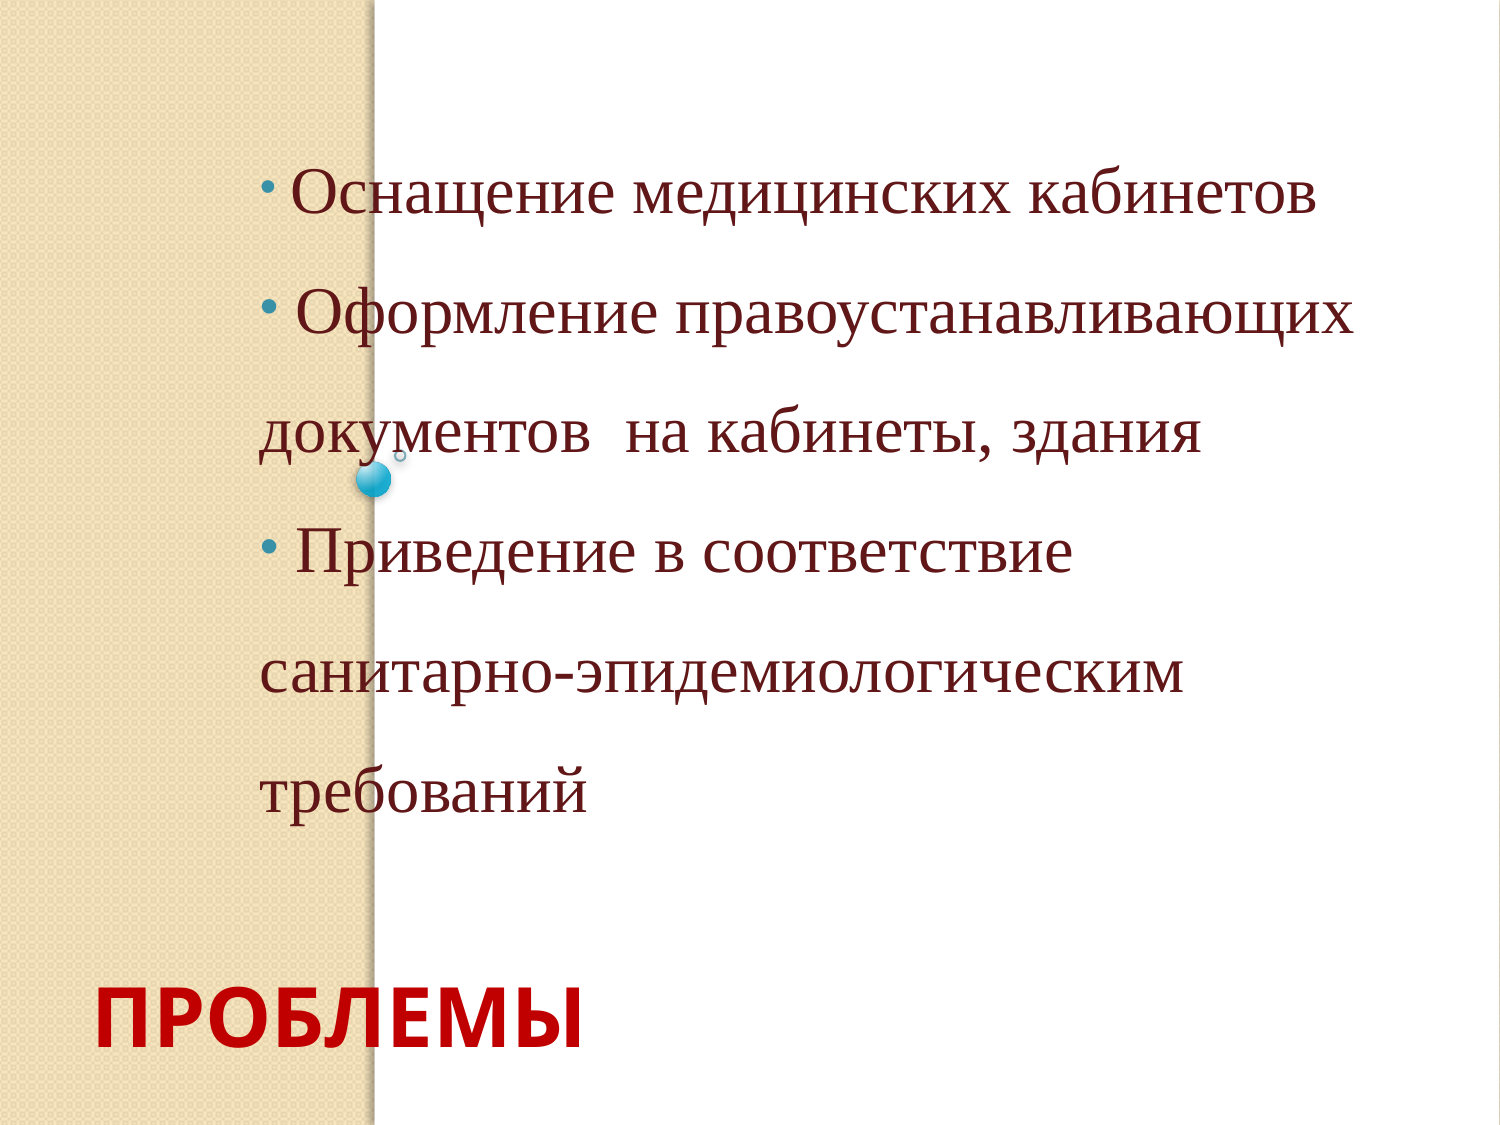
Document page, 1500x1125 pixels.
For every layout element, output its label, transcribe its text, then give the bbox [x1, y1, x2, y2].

title проблемы [76, 869, 1352, 1094]
list Оснащение медицинских кабинетов Оформление правоустанавливающих документов на кабинеты, здания Приведение в соответствие санитарно-эпидемиологическим требований [242, 66, 1394, 882]
